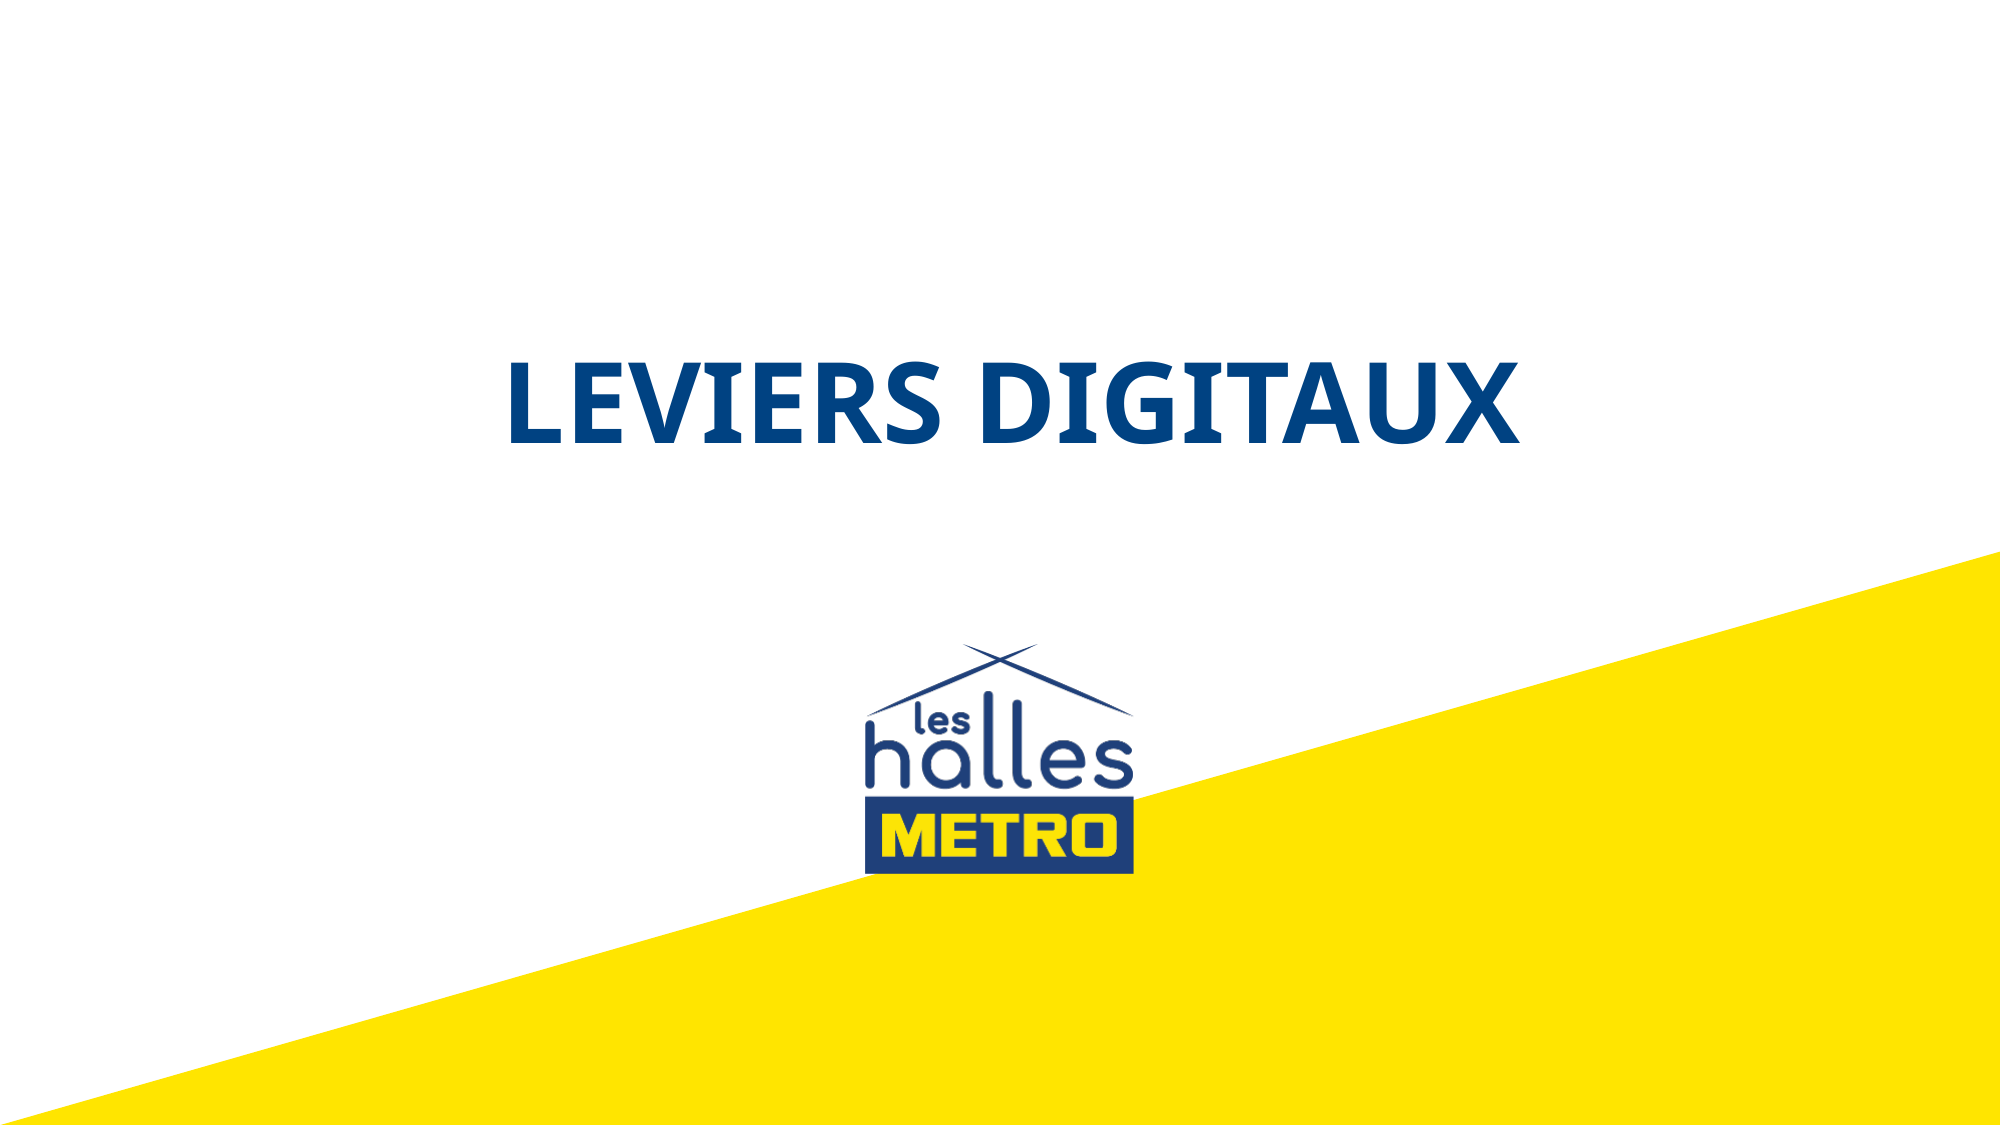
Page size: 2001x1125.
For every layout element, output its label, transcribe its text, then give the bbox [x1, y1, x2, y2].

list LEVIERS DIGITAUX [274, 372, 1749, 675]
picture [865, 675, 1134, 874]
